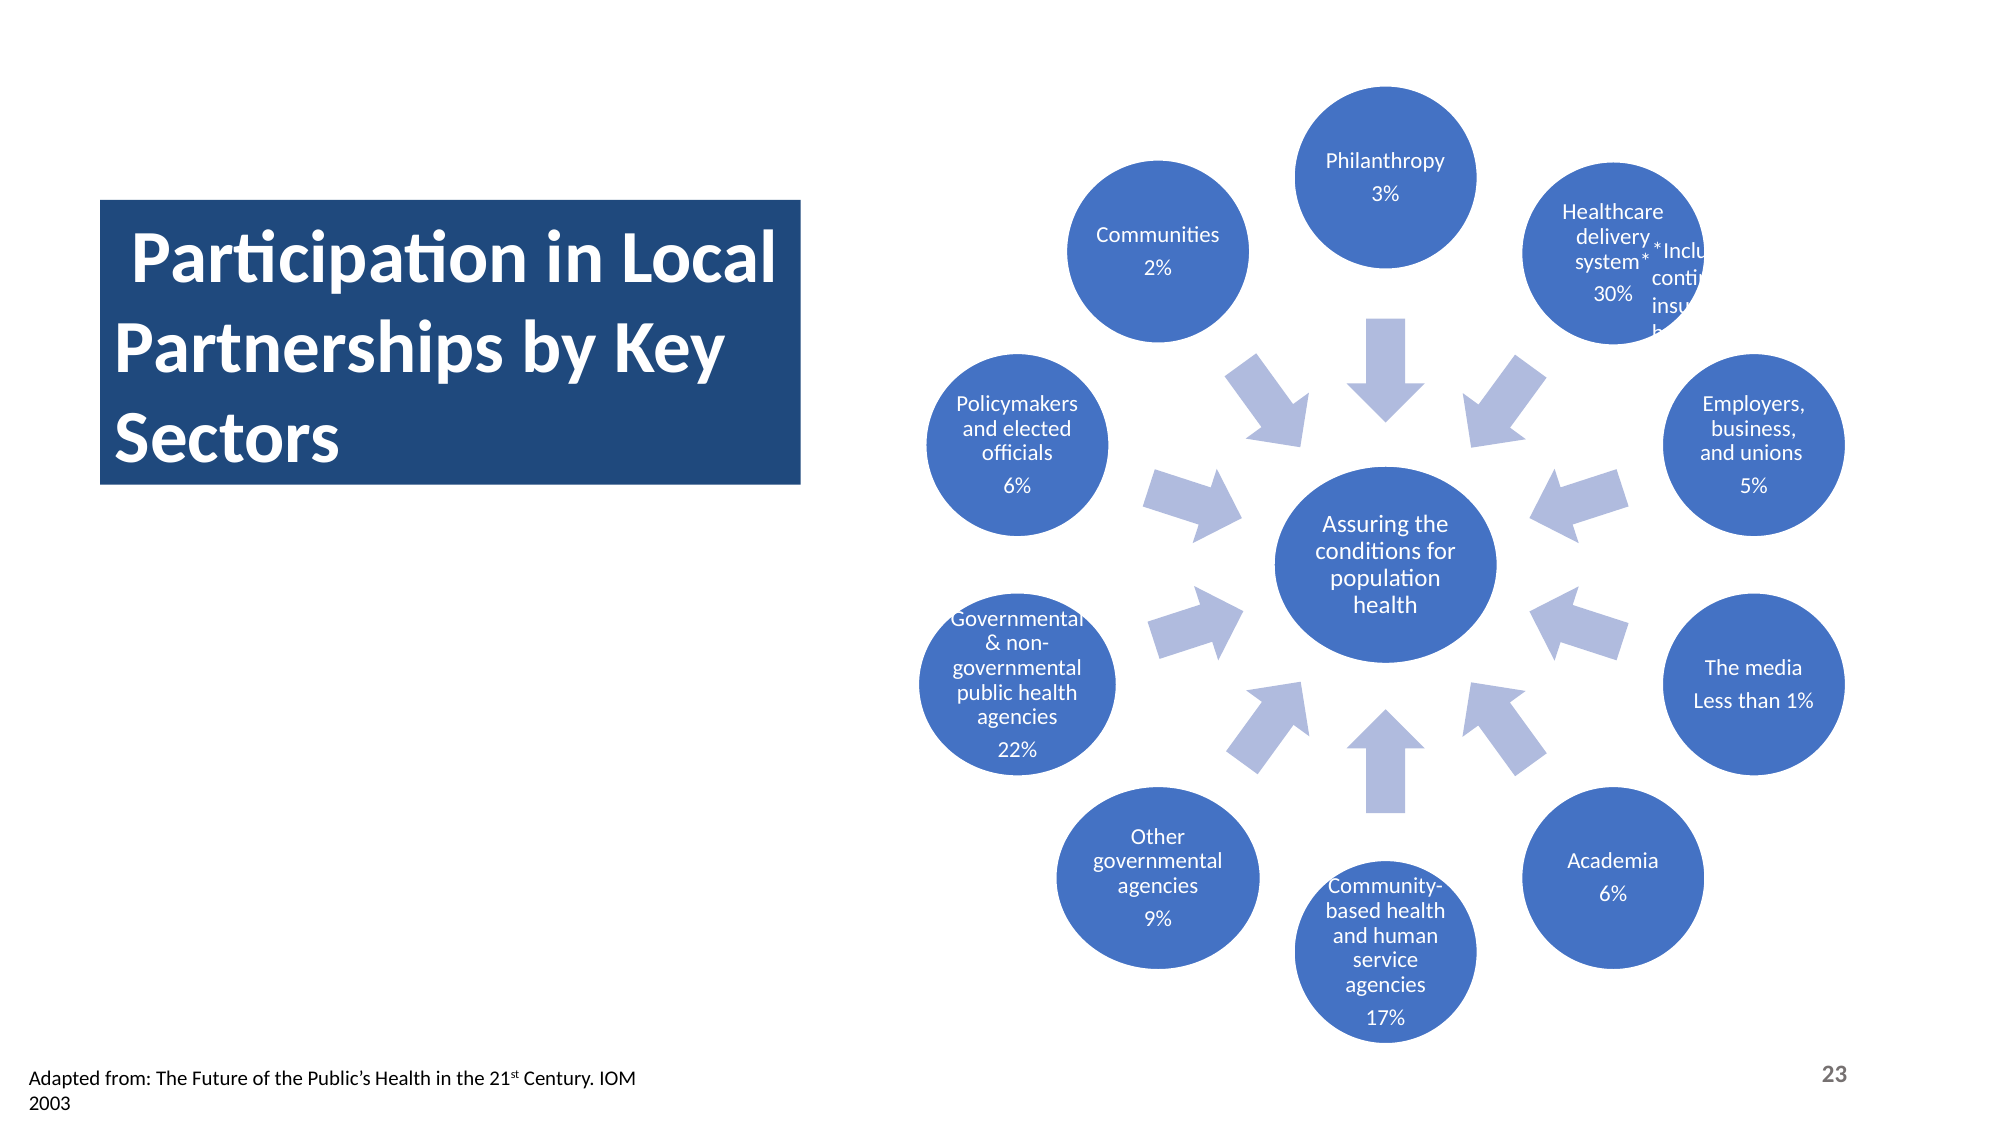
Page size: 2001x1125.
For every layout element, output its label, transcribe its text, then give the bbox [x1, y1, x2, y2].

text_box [661, 84, 2000, 1045]
text_box Adapted from: The Future of the Public’s Health in the 21st Century. IOM 2003 [13, 1056, 662, 1122]
text_box Participation in Local Partnerships by Key Sectors [100, 199, 661, 485]
slide_number 23 [1412, 1045, 1863, 1103]
